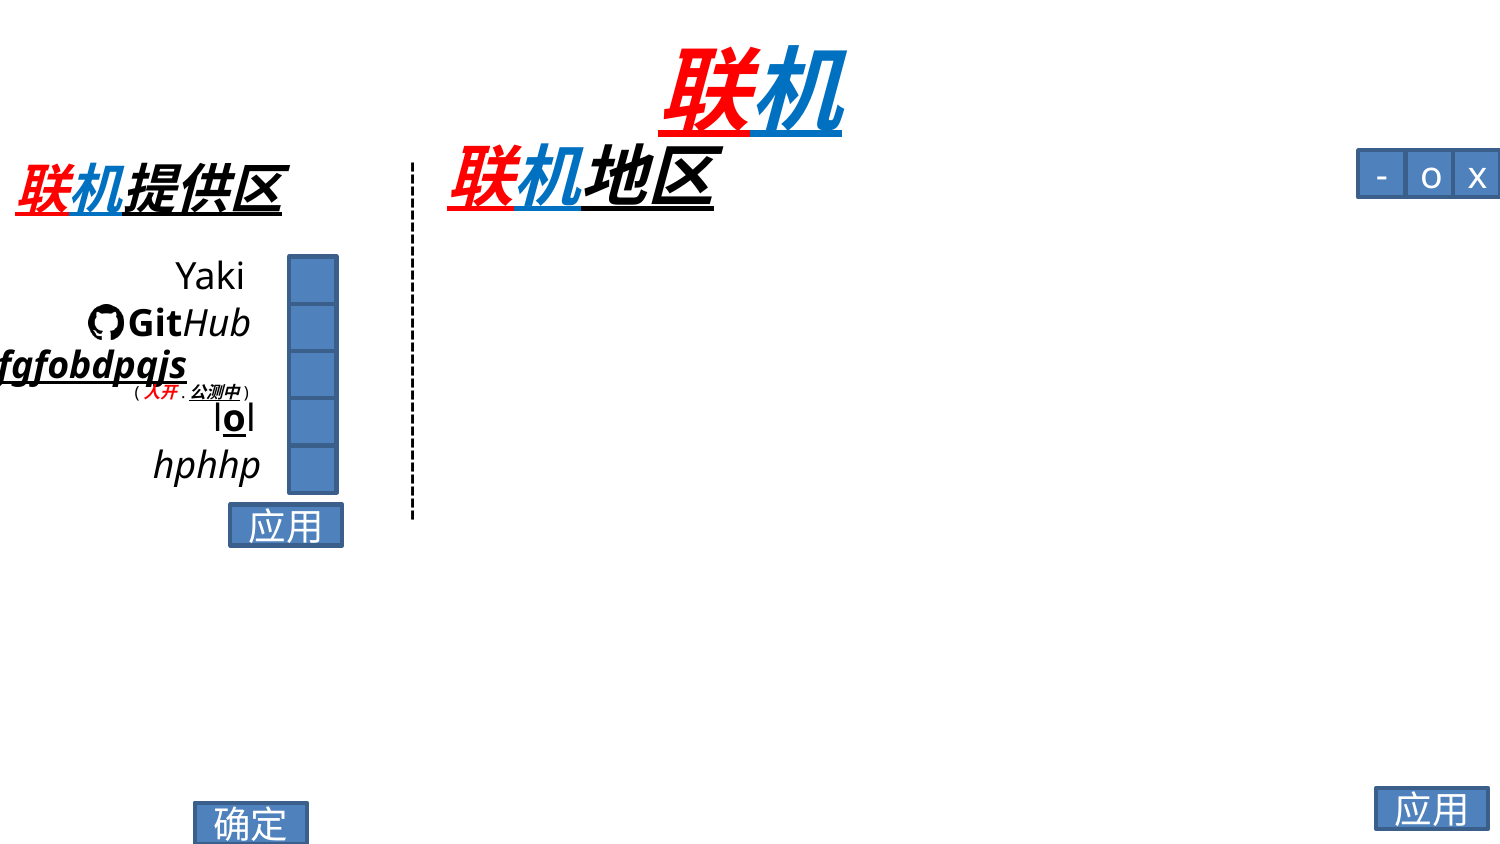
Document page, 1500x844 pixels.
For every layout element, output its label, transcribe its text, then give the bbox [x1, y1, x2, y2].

text_box 应用 [228, 502, 344, 548]
text_box [287, 306, 339, 349]
text_box [287, 443, 339, 495]
text_box [287, 349, 339, 396]
text_box 确定 [193, 801, 309, 844]
picture [88, 304, 125, 340]
text_box [287, 396, 339, 443]
text_box x [1451, 148, 1500, 199]
text_box ------------------------------ [371, 147, 448, 844]
title 联机 [0, 0, 1500, 174]
text_box fgfobdpqjs [0, 333, 284, 393]
text_box GitHub [112, 291, 267, 333]
text_box [287, 254, 339, 306]
text_box 联机地区 [432, 126, 730, 222]
list 联机提供区 [0, 147, 371, 227]
text_box Yaki [160, 244, 261, 291]
text_box o [1403, 148, 1451, 199]
text_box (人开.公测中) [119, 374, 264, 410]
text_box 应用 [1374, 786, 1490, 831]
text_box hphhp [138, 433, 277, 494]
text_box lol [198, 386, 271, 433]
text_box - [1356, 148, 1403, 199]
